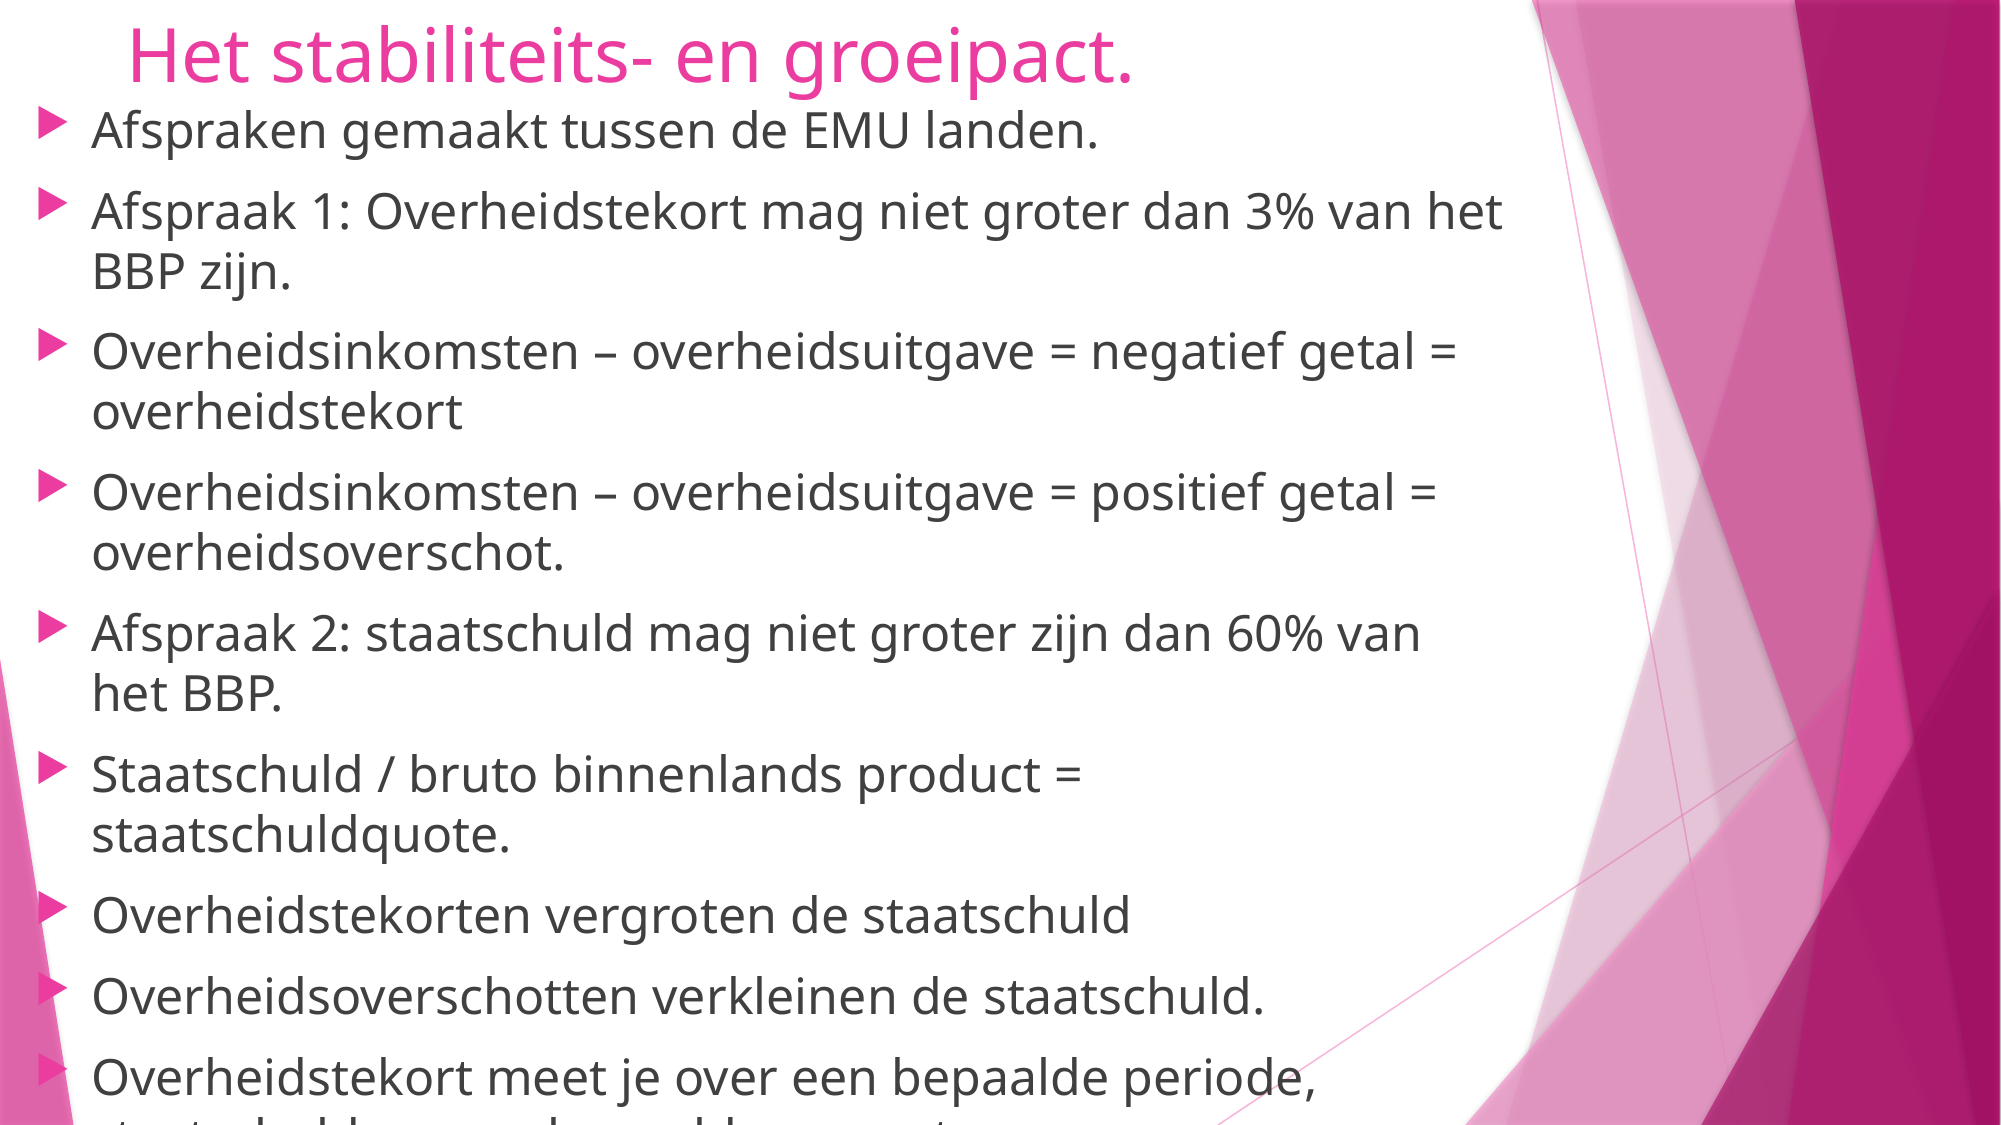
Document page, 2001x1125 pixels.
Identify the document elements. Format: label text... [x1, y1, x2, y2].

list Afspraken gemaakt tussen de EMU landen. Afspraak 1: Overheidstekort mag niet groter dan 3% van het BBP zijn. Overheidsinkomsten – overheidsuitgave = negatief getal = overheidstekort Overheidsinkomsten – overheidsuitgave = positief getal = overheidsoverschot. Afspraak 2: staatschuld mag niet groter zijn dan 60% van het BBP. Staatschuld / bruto binnenlands product = staatschuldquote. Overheidstekorten vergroten de staatschuld Overheidsoverschotten verkleinen de staatschuld. Overheidstekort meet je over een bepaalde periode, staatschuld op een bepaald moment. [19, 90, 1522, 991]
title Het stabiliteits- en groeipact. [111, 0, 1522, 90]
